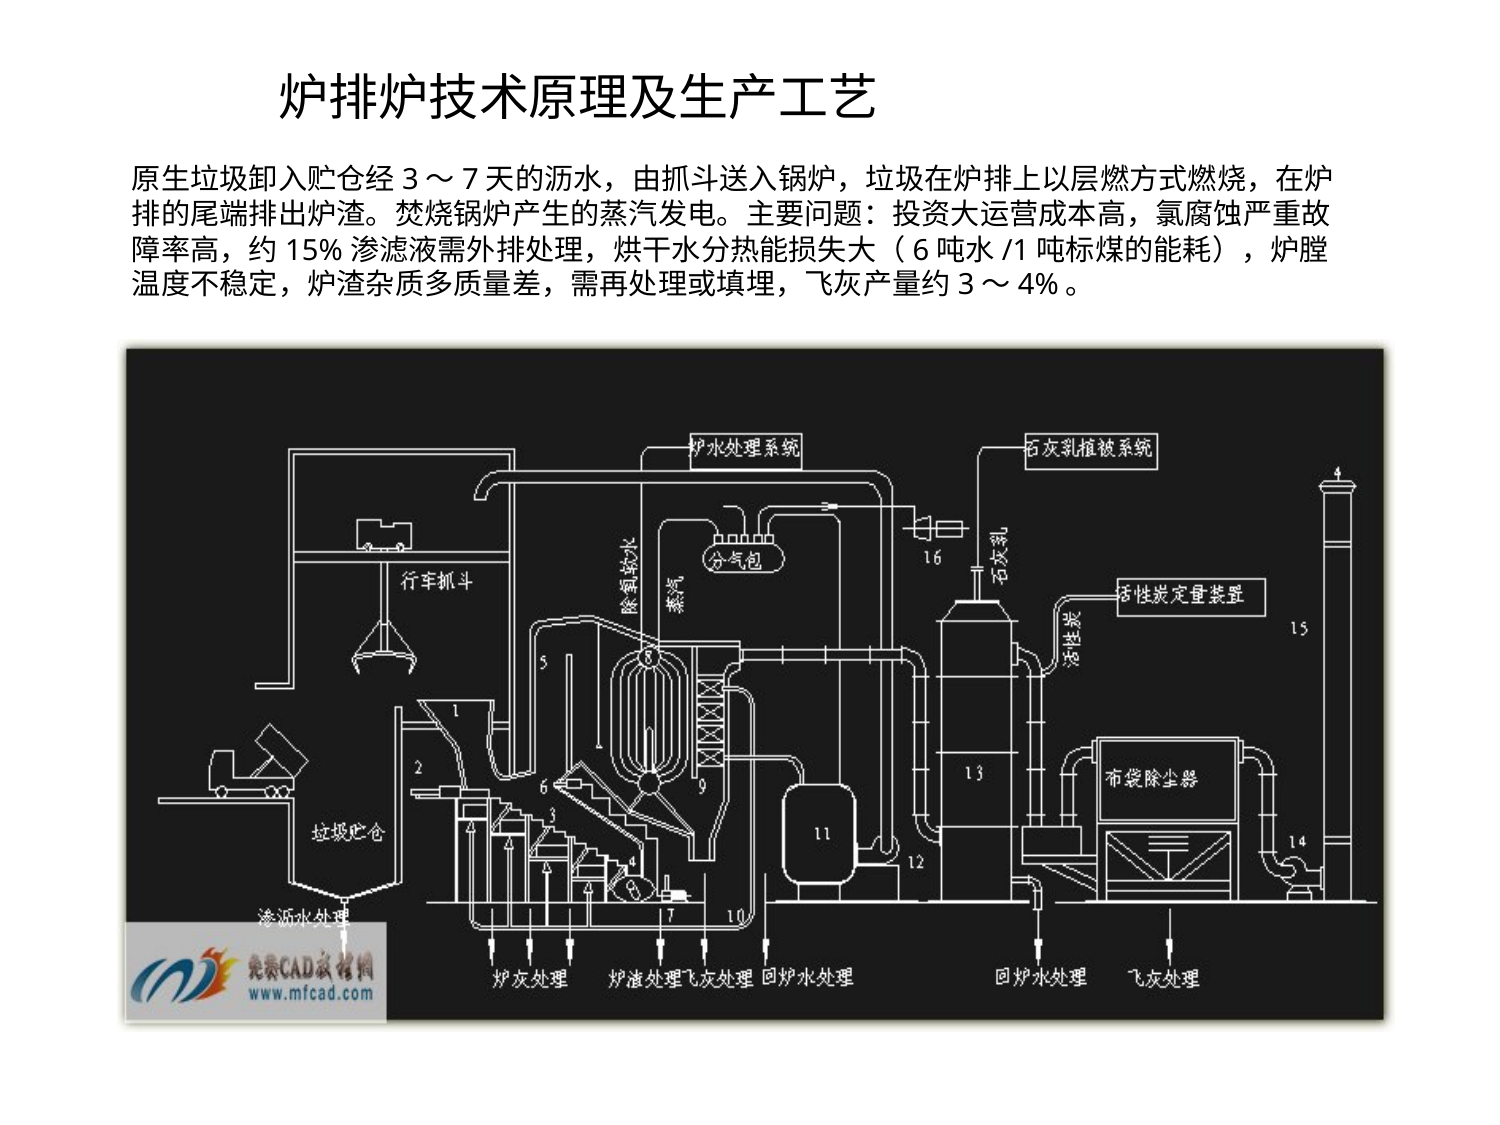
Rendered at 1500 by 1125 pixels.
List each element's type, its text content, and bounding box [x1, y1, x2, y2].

text_box 炉排炉技术原理及生产工艺 原生垃圾卸入贮仓经3～7天的沥水，由抓斗送入锅炉，垃圾在炉排上以层燃方式燃烧，在炉排的尾端排出炉渣。焚烧锅炉产生的蒸汽发电。主要问题：投资大运营成本高，氯腐蚀严重故障率高，约15%渗滤液需外排处理，烘干水分热能损失大（6吨水/1吨标煤的能耗），炉膛温度不稳定，炉渣杂质多质量差，需再处理或填埋，飞灰产量约3～4%。 [117, 58, 1372, 309]
picture [116, 339, 1395, 1032]
